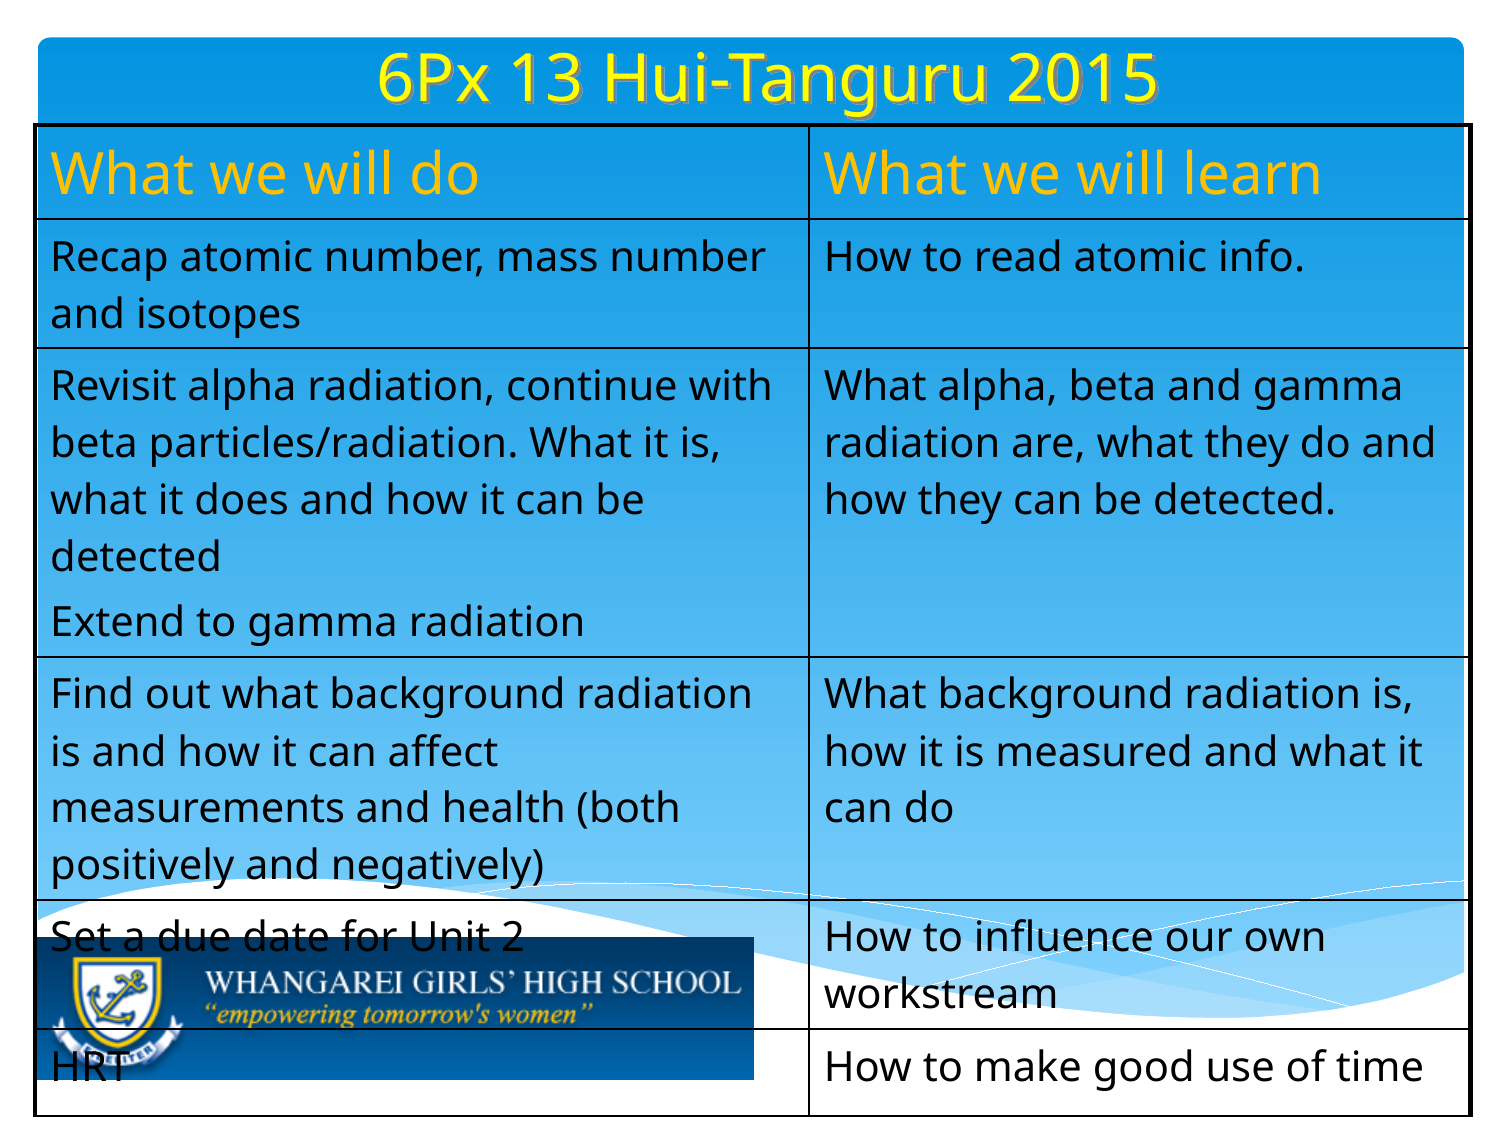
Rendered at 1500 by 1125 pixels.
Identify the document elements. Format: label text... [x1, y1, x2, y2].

table_header What we will learn [810, 127, 1468, 218]
table_cell What background radiation is, how it is measured and what it can do [810, 658, 1468, 899]
picture [37, 937, 754, 1080]
table_cell Recap atomic number, mass number and isotopes [37, 220, 808, 347]
table_header What we will do [37, 127, 808, 218]
table_cell Revisit alpha radiation, continue with beta particles/radiation. What it is, what it does and how it can be detected Extend to gamma radiation [37, 349, 808, 656]
table_cell How to make good use of time [810, 1030, 1468, 1115]
text_box 6Px 13 Hui-Tanguru 2015 [162, 24, 1375, 123]
table_cell Find out what background radiation is and how it can affect measurements and health (both positively and negatively) [37, 658, 808, 899]
table_cell How to read atomic info. [810, 220, 1468, 347]
table_cell What alpha, beta and gamma radiation are, what they do and how they can be detected. [810, 349, 1468, 656]
table_cell HRT [37, 1030, 808, 1115]
table_cell How to influence our own workstream [810, 901, 1468, 1028]
table_cell Set a due date for Unit 2 [37, 901, 808, 1028]
